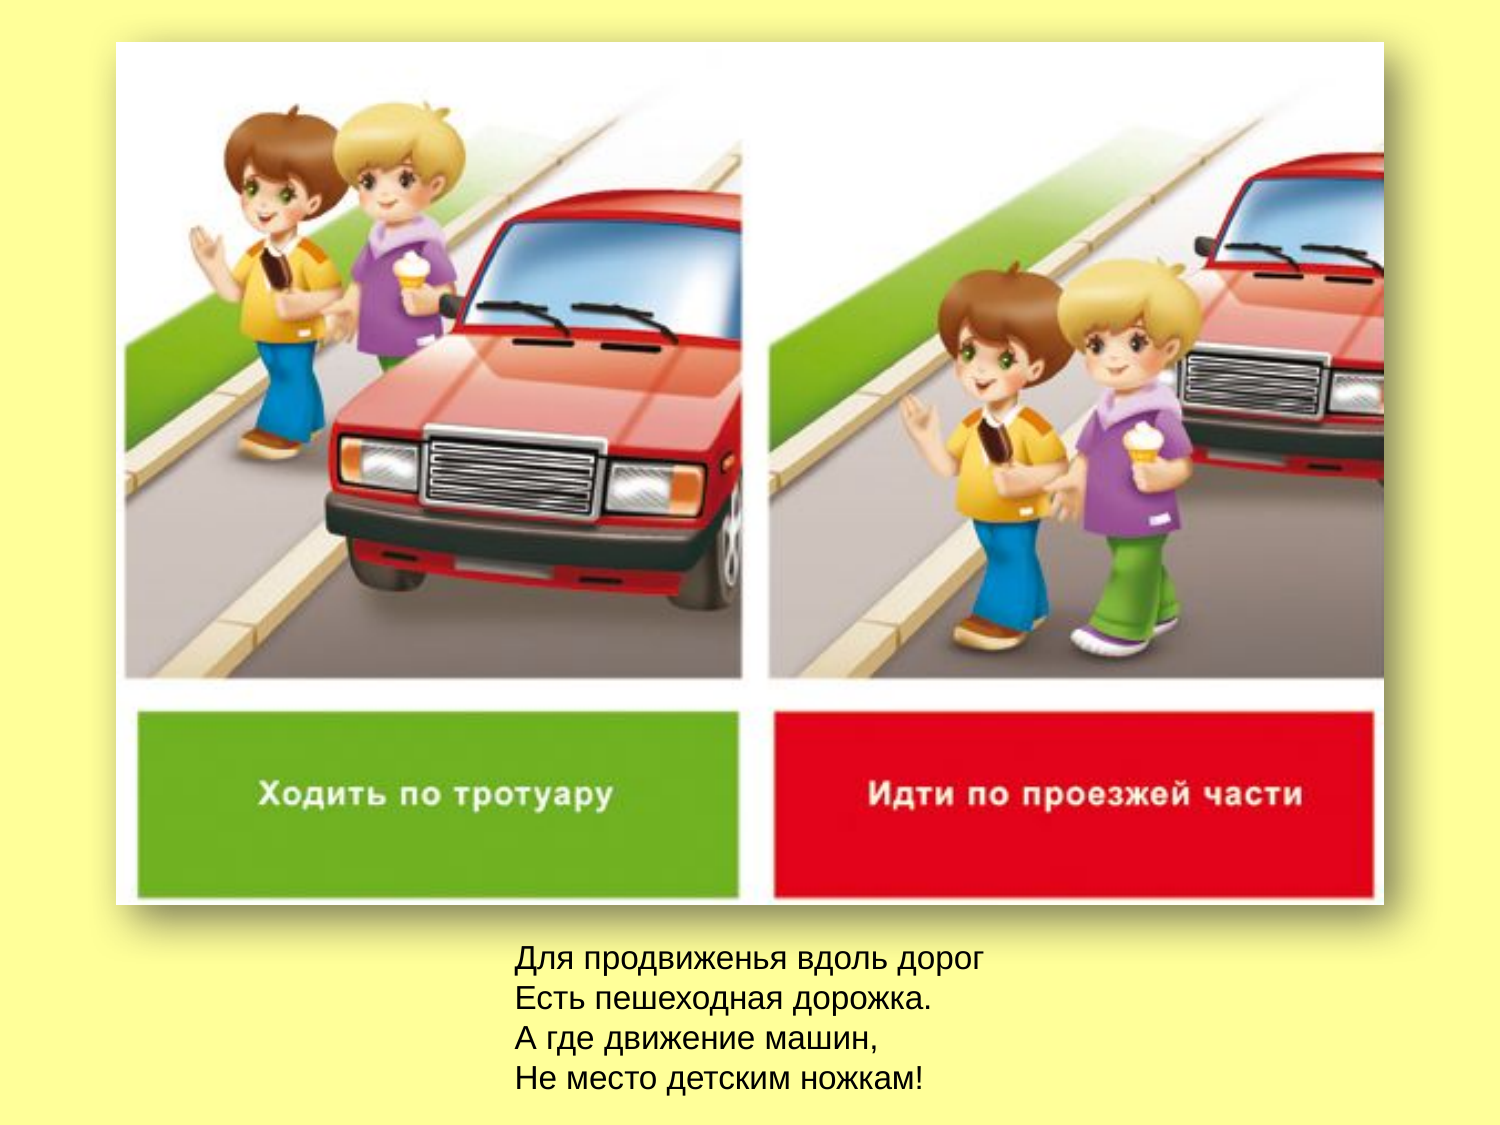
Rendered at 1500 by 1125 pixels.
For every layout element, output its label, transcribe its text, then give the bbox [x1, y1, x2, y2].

text_box Для продвиженья вдоль дорог Есть пешеходная дорожка. А где движение машин, Не место детским ножкам! [499, 954, 1001, 1104]
picture [115, 42, 1385, 906]
